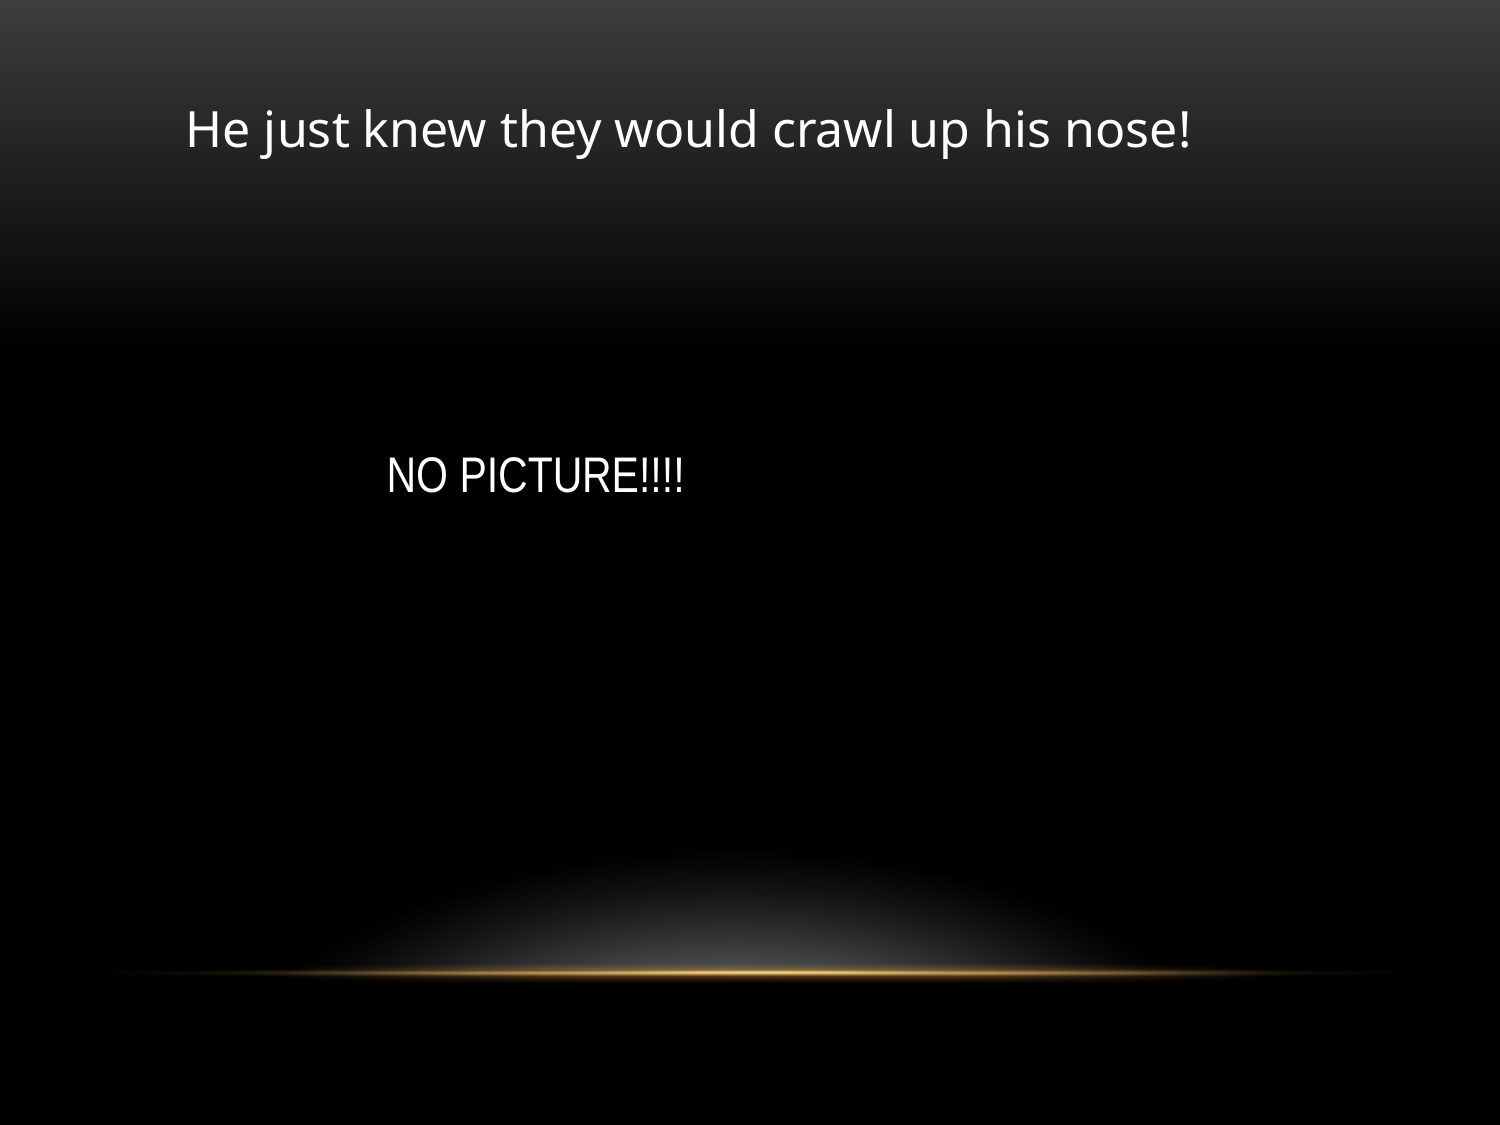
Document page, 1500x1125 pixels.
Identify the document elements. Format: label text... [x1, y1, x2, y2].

picture [0, 0, 1500, 1125]
text_box NO PICTURE!!!! [371, 434, 1140, 510]
text_box He just knew they would crawl up his nose! [171, 89, 1223, 165]
